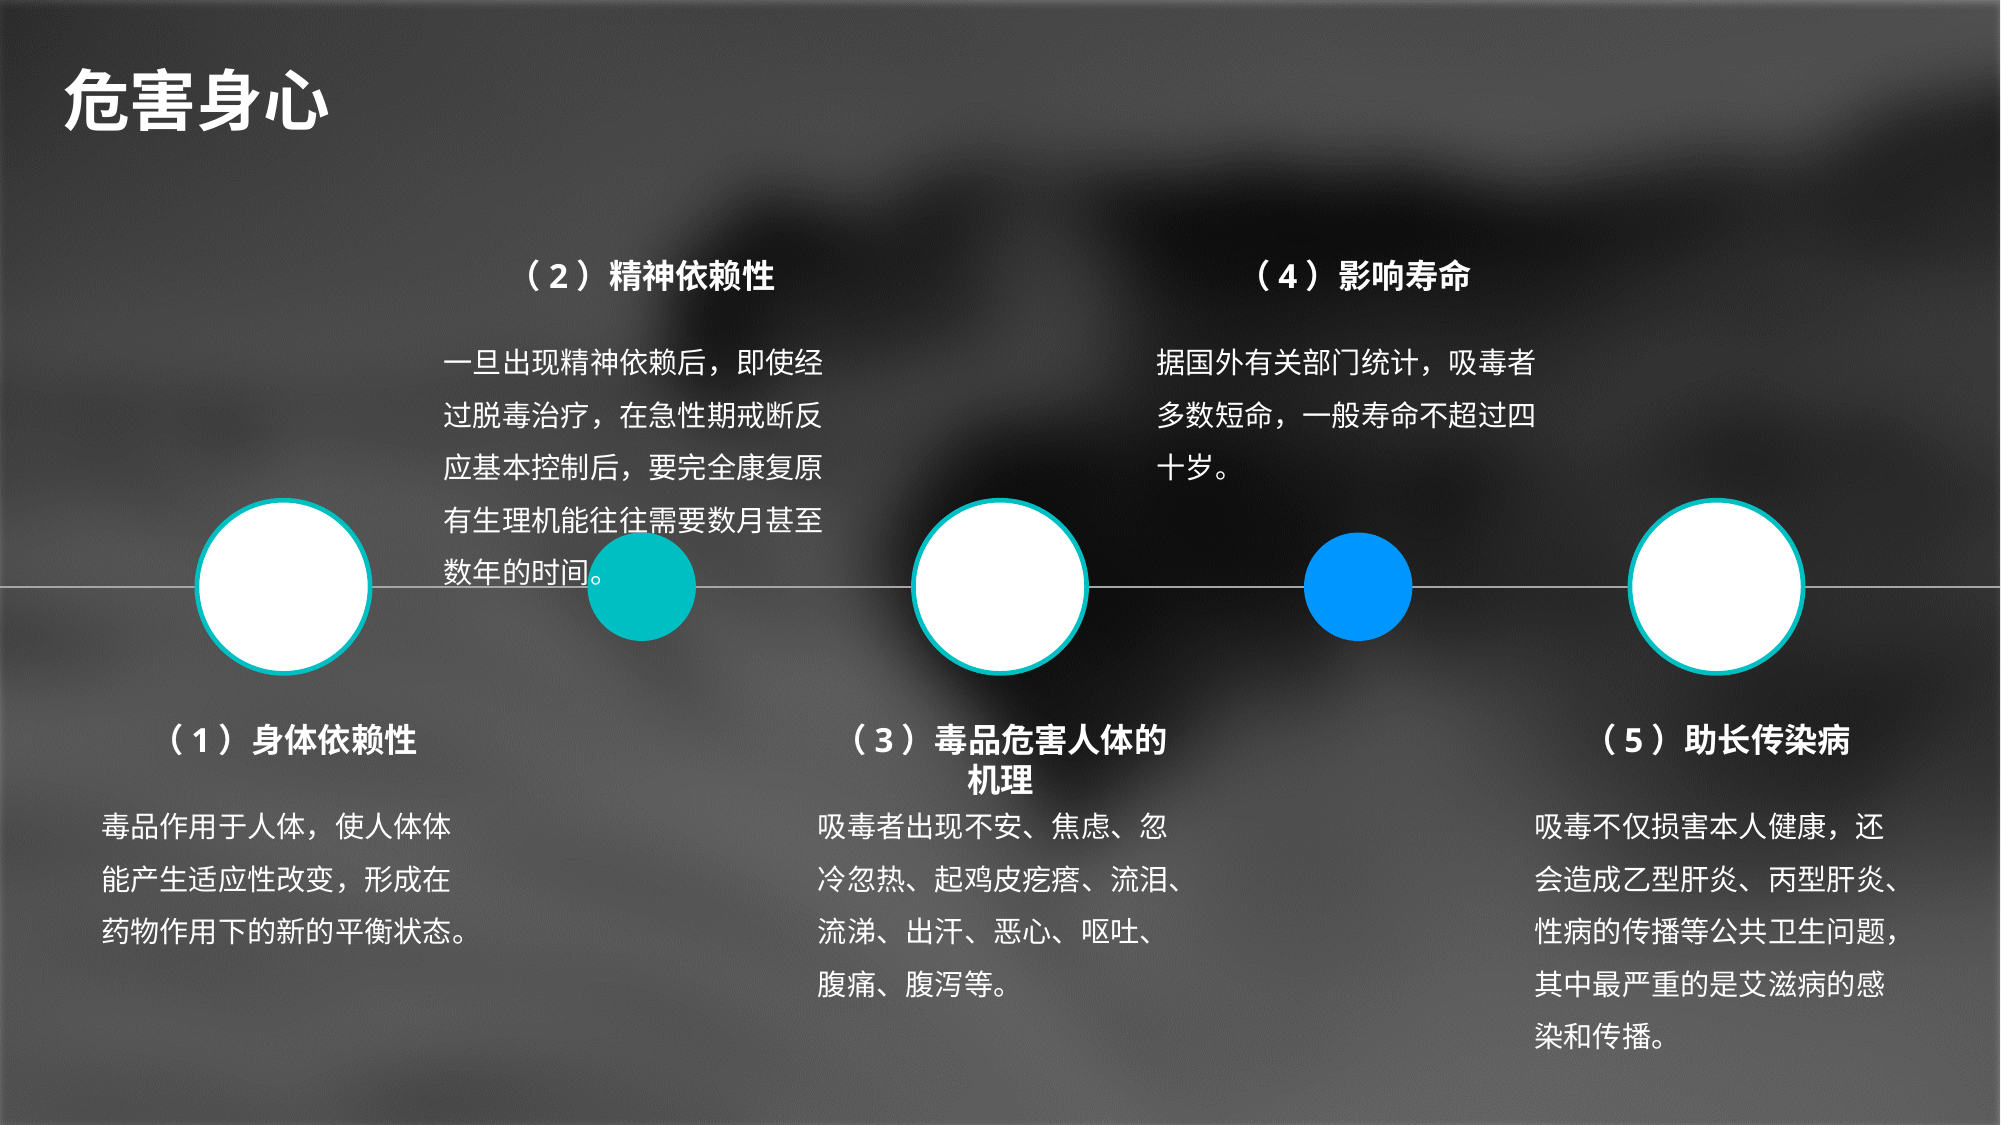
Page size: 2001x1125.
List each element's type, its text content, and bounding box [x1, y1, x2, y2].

text_box [1627, 498, 1806, 586]
text_box （5）助长传染病 [1519, 711, 1915, 767]
text_box 吸毒者出现不安、焦虑、忽冷忽热、起鸡皮疙瘩、流泪、流涕、出汗、恶心、呕吐、腹痛、腹泻等。 [803, 806, 1198, 1009]
text_box （2）精神依赖性 [429, 247, 855, 303]
picture [0, 0, 2001, 1125]
text_box 吸毒不仅损害本人健康，还会造成乙型肝炎、丙型肝炎、性病的传播等公共卫生问题，其中最严重的是艾滋病的感染和传播。 [1519, 783, 1915, 1061]
text_box 据国外有关部门统计，吸毒者多数短命，一般寿命不超过四十岁。 [1141, 320, 1568, 493]
text_box （4）影响寿命 [1141, 247, 1568, 303]
text_box （3）毒品危害人体的机理 [803, 711, 1198, 806]
text_box [1303, 598, 1414, 644]
text_box 一旦出现精神依赖后，即使经过脱毒治疗，在急性期戒断反应基本控制后，要完全康复原有生理机能往往需要数月甚至数年的时间。 [429, 320, 855, 586]
text_box （1）身体依赖性 [86, 711, 482, 767]
text_box [195, 598, 372, 676]
text_box [1628, 598, 1805, 676]
text_box [194, 498, 373, 586]
list 危害身心 [48, 51, 1000, 148]
text_box [912, 598, 1088, 676]
text_box 毒品作用于人体，使人体体能产生适应性改变，形成在药物作用下的新的平衡状态。 [86, 783, 482, 956]
text_box [1301, 530, 1415, 586]
text_box [586, 598, 697, 644]
text_box [911, 498, 1089, 586]
